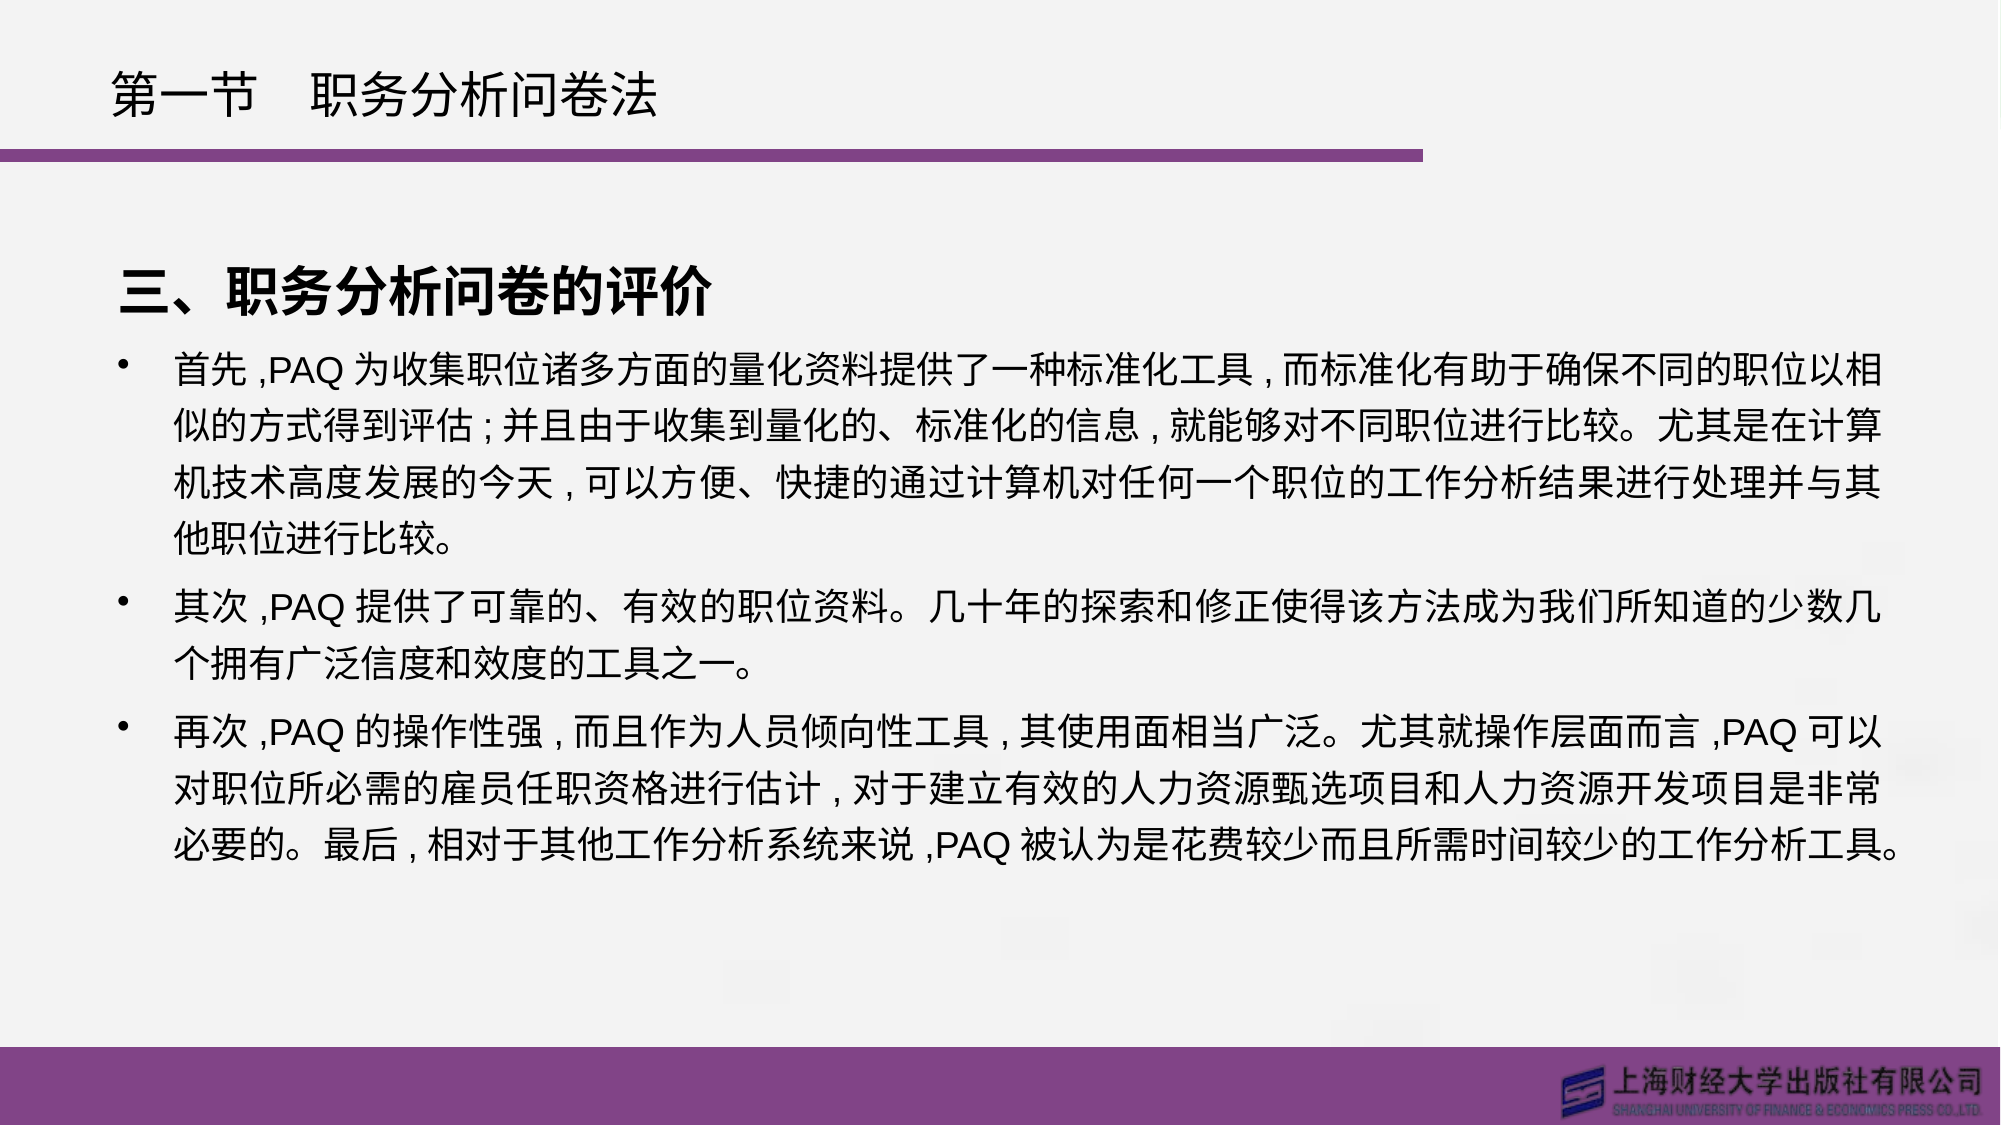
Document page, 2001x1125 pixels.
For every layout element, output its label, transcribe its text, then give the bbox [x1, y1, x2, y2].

list 三、职务分析问卷的评价 首先,PAQ为收集职位诸多方面的量化资料提供了一种标准化工具,而标准化有助于确保不同的职位以相似的方式得到评估;并且由于收集到量化的、标准化的信息,就能够对不同职位进行比较。尤其是在计算机技术高度发展的今天,可以方便、快捷的通过计算机对任何一个职位的工作分析结果进行处理并与其他职位进行比较。 其次,PAQ提供了可靠的、有效的职位资料。几十年的探索和修正使得该方法成为我们所知道的少数几个拥有广泛信度和效度的工具之一。 再次,PAQ的操作性强,而且作为人员倾向性工具,其使用面相当广泛。尤其就操作层面而言,PAQ可以对职位所必需的雇员任职资格进行估计,对于建立有效的人力资源甄选项目和人力资源开发项目是非常必要的。最后,相对于其他工作分析系统来说,PAQ被认为是花费较少而且所需时间较少的工作分析工具。 [102, 233, 1898, 1032]
title 第一节 职务分析问卷法 [94, 42, 1451, 146]
picture [0, 0, 2001, 1125]
